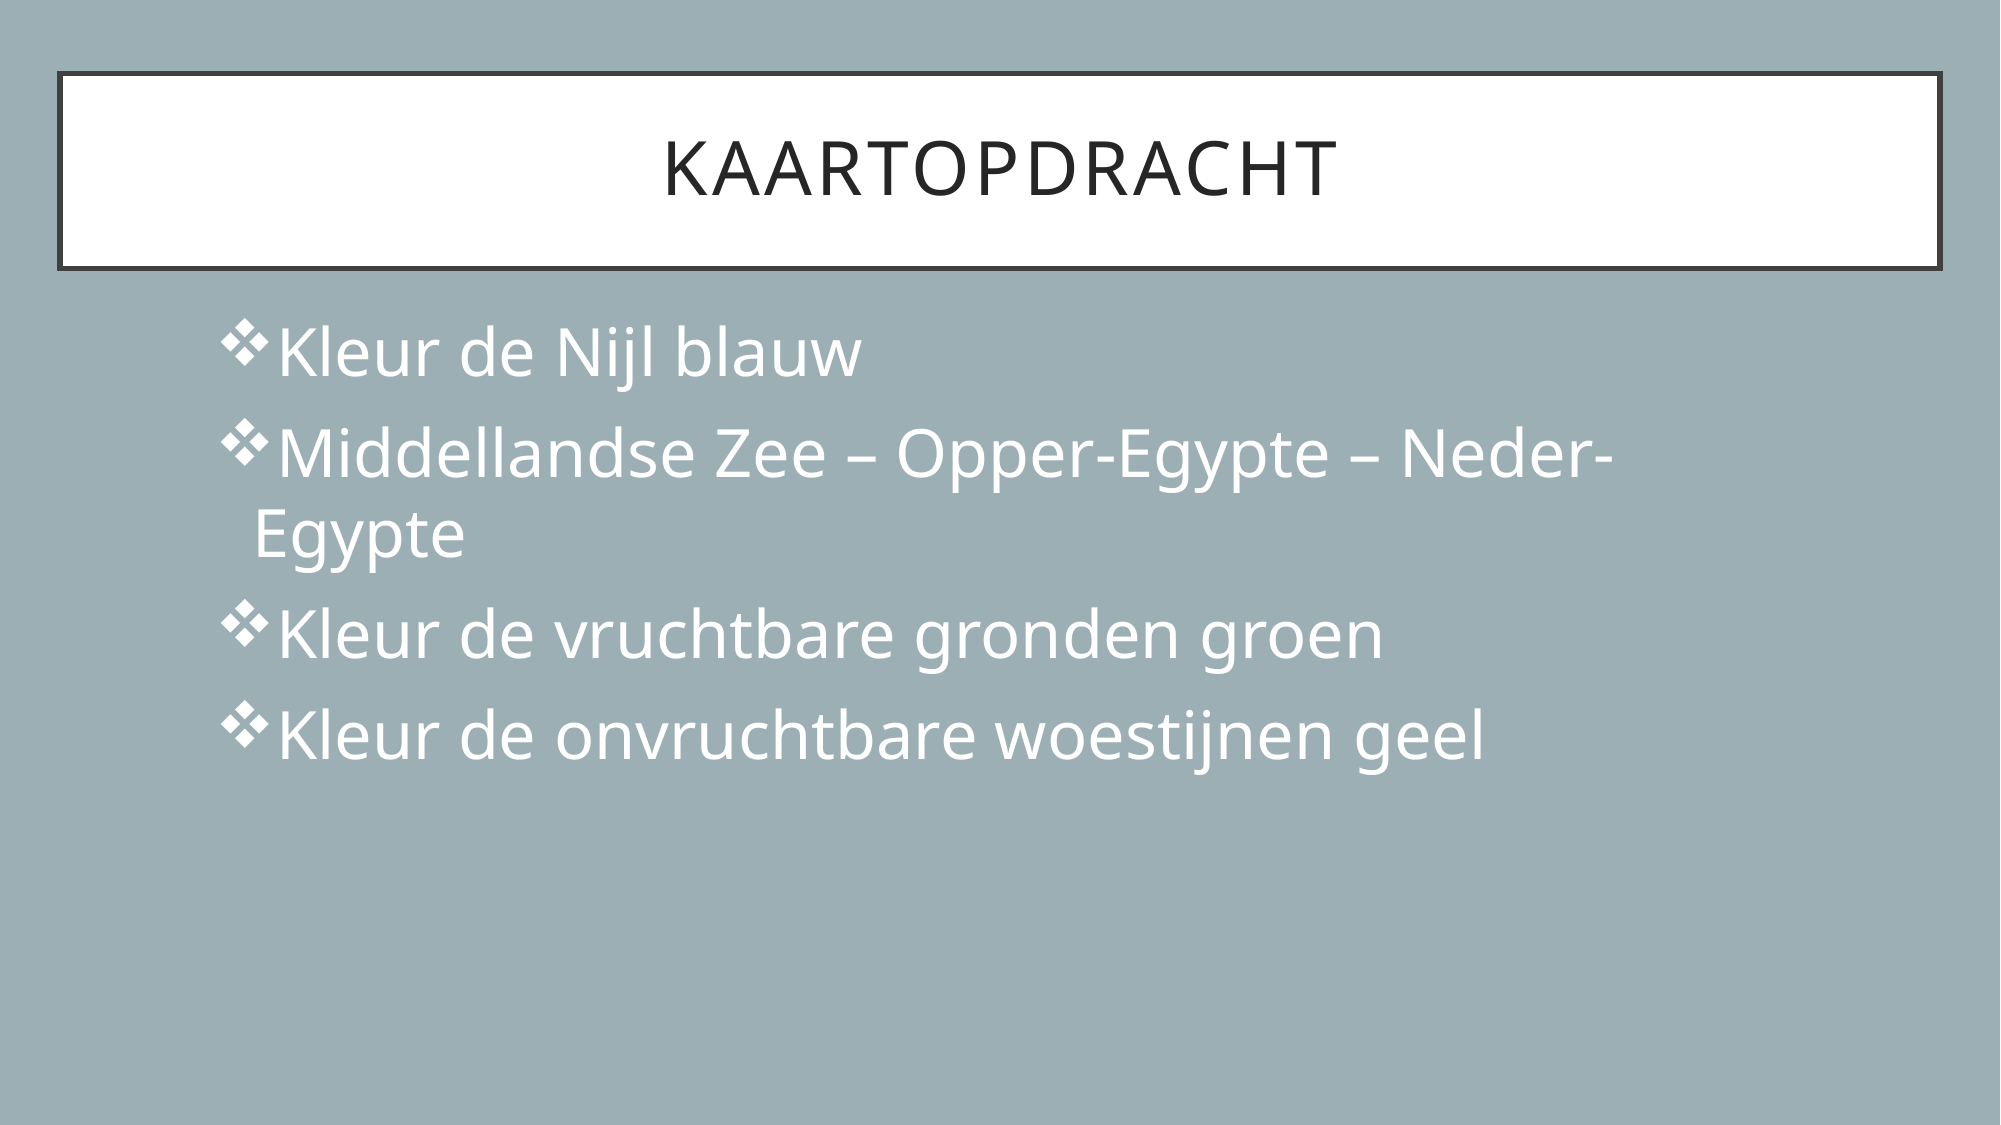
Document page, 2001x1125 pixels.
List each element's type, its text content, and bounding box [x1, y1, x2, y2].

list Kleur de Nijl blauw Middellandse Zee – Opper-Egypte – Neder-Egypte Kleur de vruchtbare gronden groen Kleur de onvruchtbare woestijnen geel [200, 302, 1634, 942]
title Kaartopdracht [57, 71, 1943, 271]
